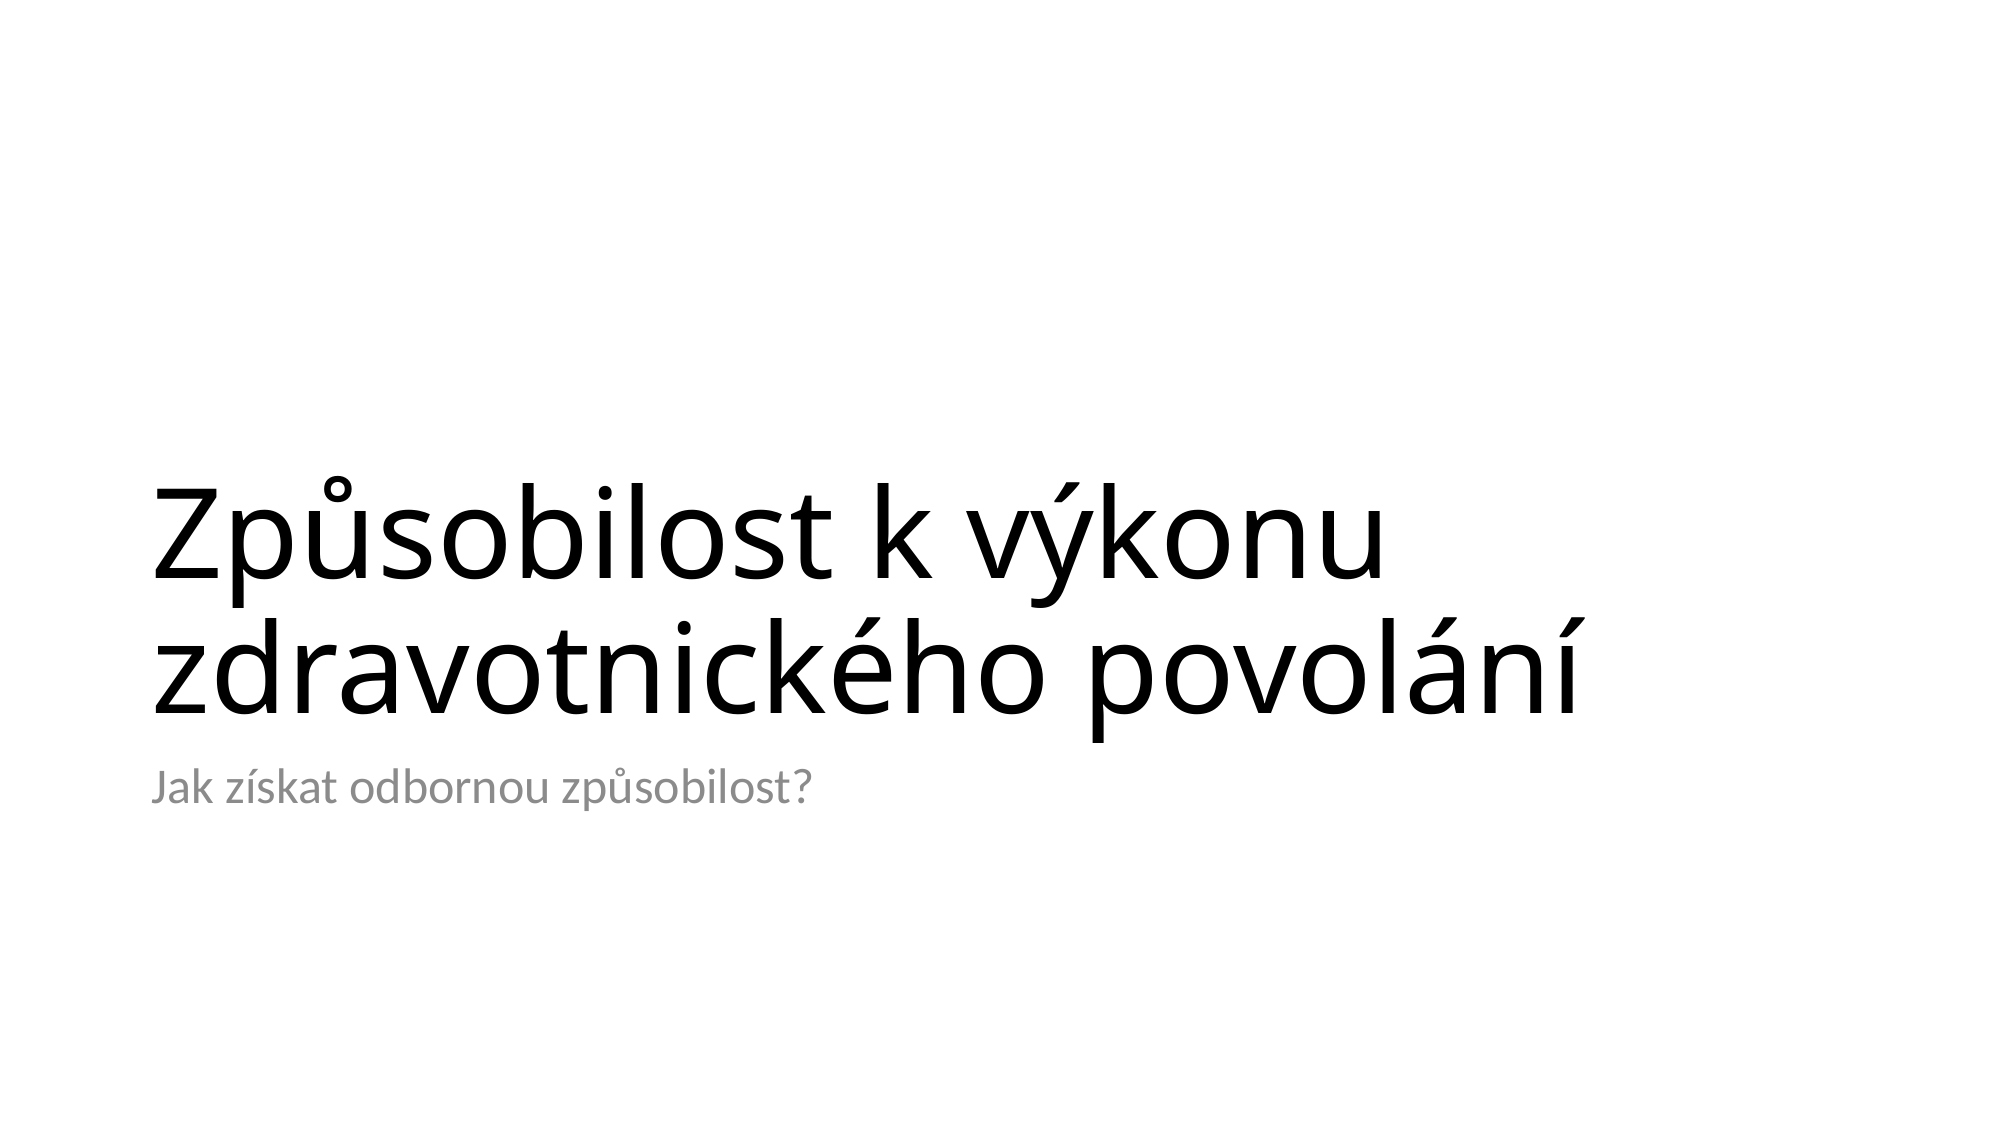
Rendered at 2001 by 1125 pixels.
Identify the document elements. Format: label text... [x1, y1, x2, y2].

list Jak získat odbornou způsobilost? [136, 752, 1862, 999]
title Způsobilost k výkonu zdravotnického povolání [136, 280, 1862, 749]
